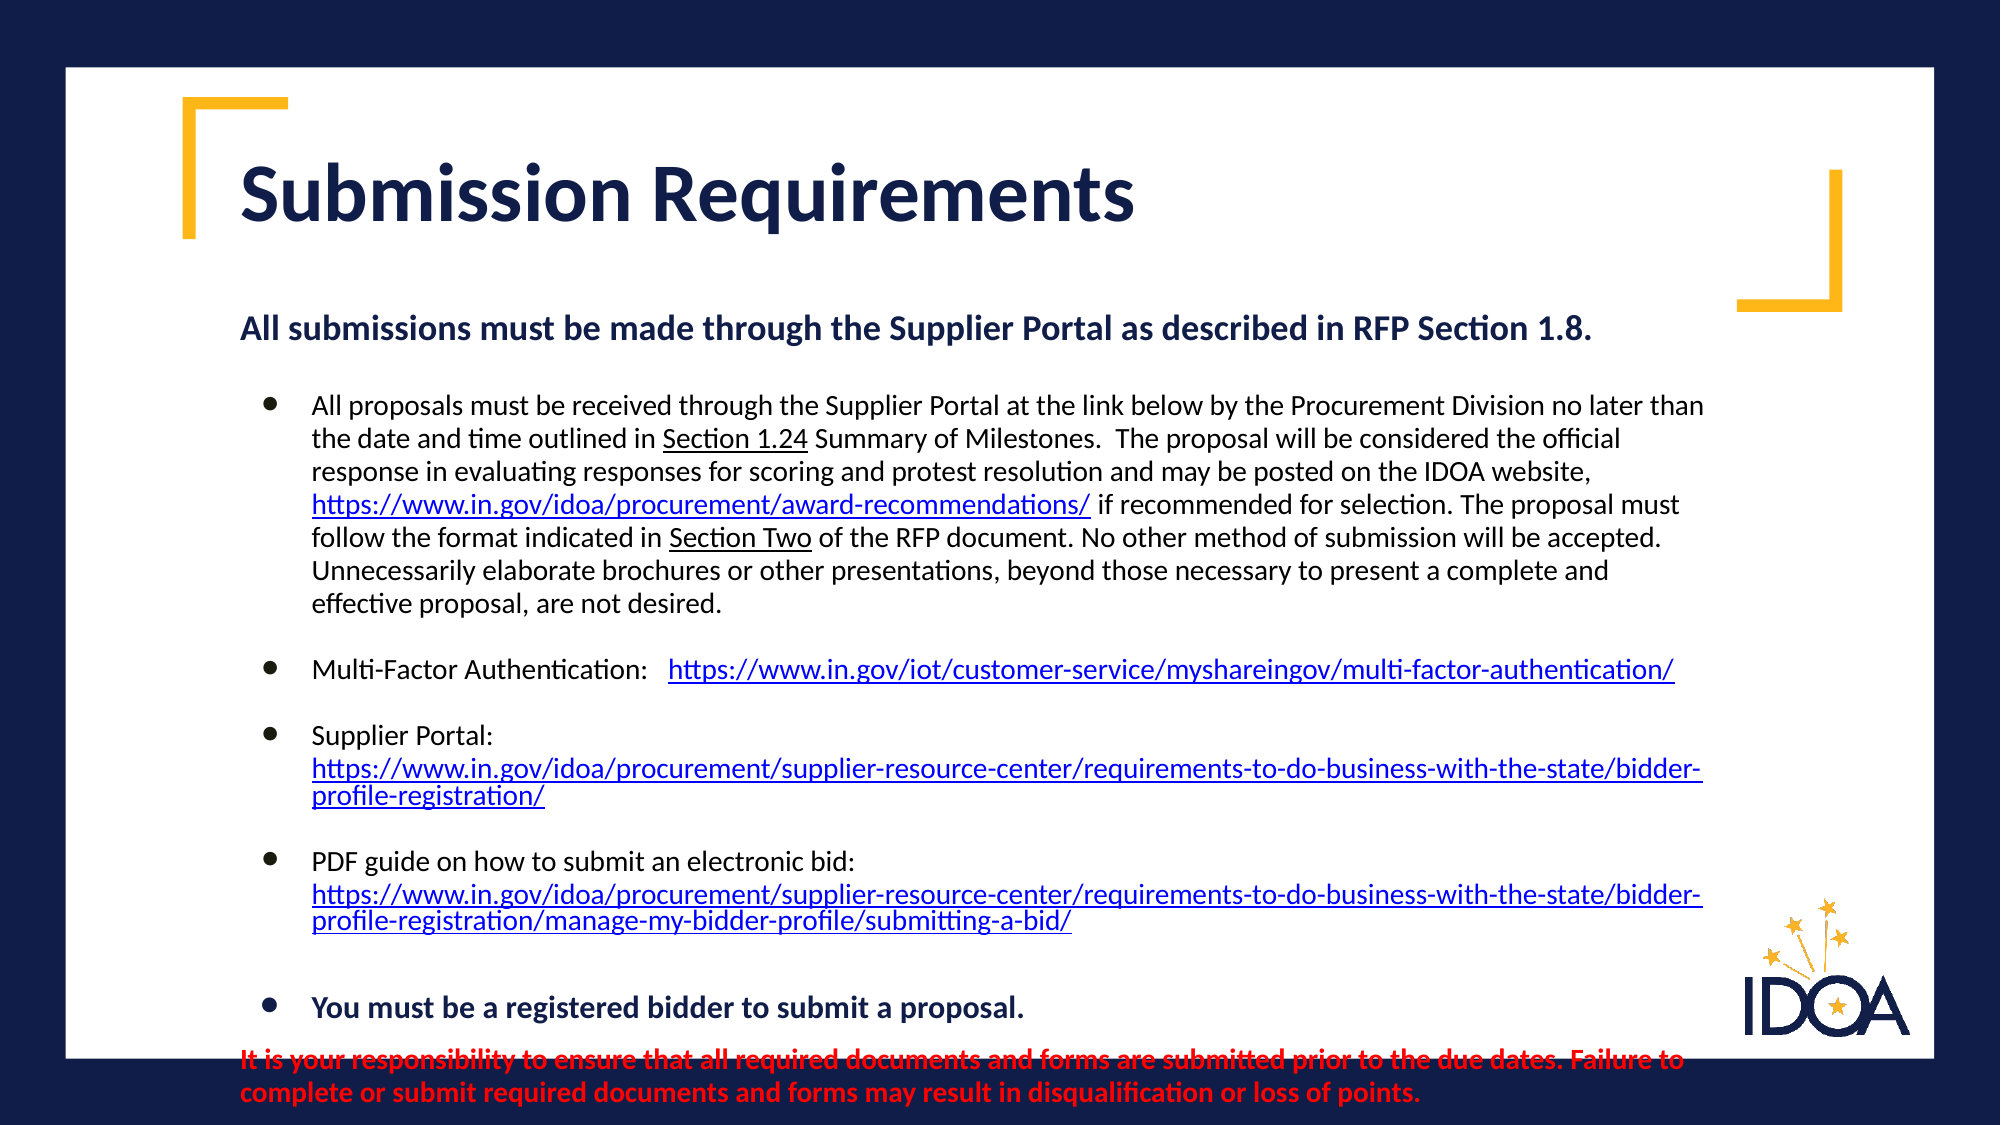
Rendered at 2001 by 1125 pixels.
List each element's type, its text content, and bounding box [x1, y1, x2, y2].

picture [1702, 857, 1959, 1114]
list All submissions must be made through the Supplier Portal as described in RFP Section 1.8. All proposals must be received through the Supplier Portal at the link below by the Procurement Division no later than the date and time outlined in Section 1.24 Summary of Milestones. The proposal will be considered the official response in evaluating responses for scoring and protest resolution and may be posted on the IDOA website, https://www.in.gov/idoa/procurement/award-recommendations/ if recommended for selection. The proposal must follow the format indicated in Section Two of the RFP document. No other method of submission will be accepted. Unnecessarily elaborate brochures or other presentations, beyond those necessary to present a complete and effective proposal, are not desired. Multi-Factor Authentication: https://www.in.gov/iot/customer-service/myshareingov/multi-factor-authentication/ Supplier Portal: https://www.in.gov/idoa/procurement/supplier-resource-center/requirements-to-do-business-with-the-state/bidder-profile-registration/ PDF guide on how to submit an electronic bid: https://www.in.gov/idoa/procurement/supplier-resource-center/requirements-to-do-business-with-the-state/bidder-profile-registration/manage-my-bidder-profile/submitting-a-bid/ You must be a registered bidder to submit a proposal. It is your responsibility to ensure that all required documents and forms are submitted prior to the due dates. Failure to complete or submit required documents and forms may result in disqualification or loss of points. [225, 299, 1731, 1068]
title Submission Requirements [225, 142, 1800, 279]
